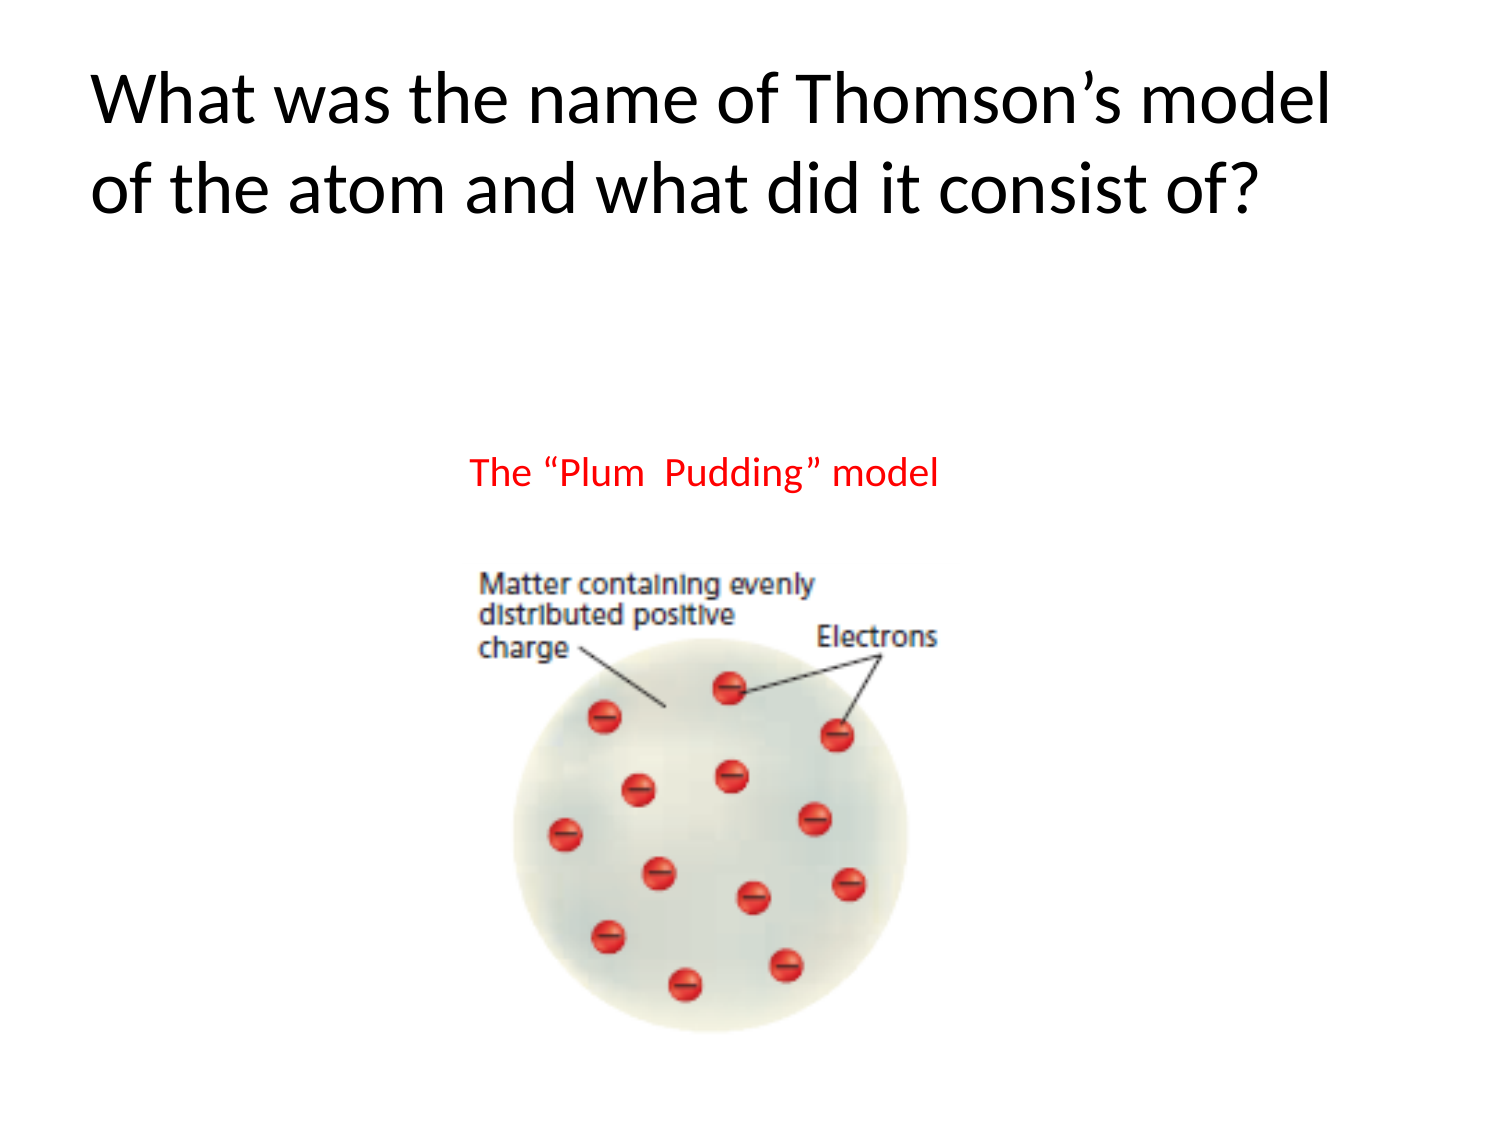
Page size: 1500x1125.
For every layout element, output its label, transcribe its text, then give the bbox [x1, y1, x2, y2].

text_box The “Plum Pudding” model [454, 437, 968, 503]
picture [462, 562, 960, 1051]
title What was the name of Thomson’s model of the atom and what did it consist of? [75, 45, 1425, 233]
